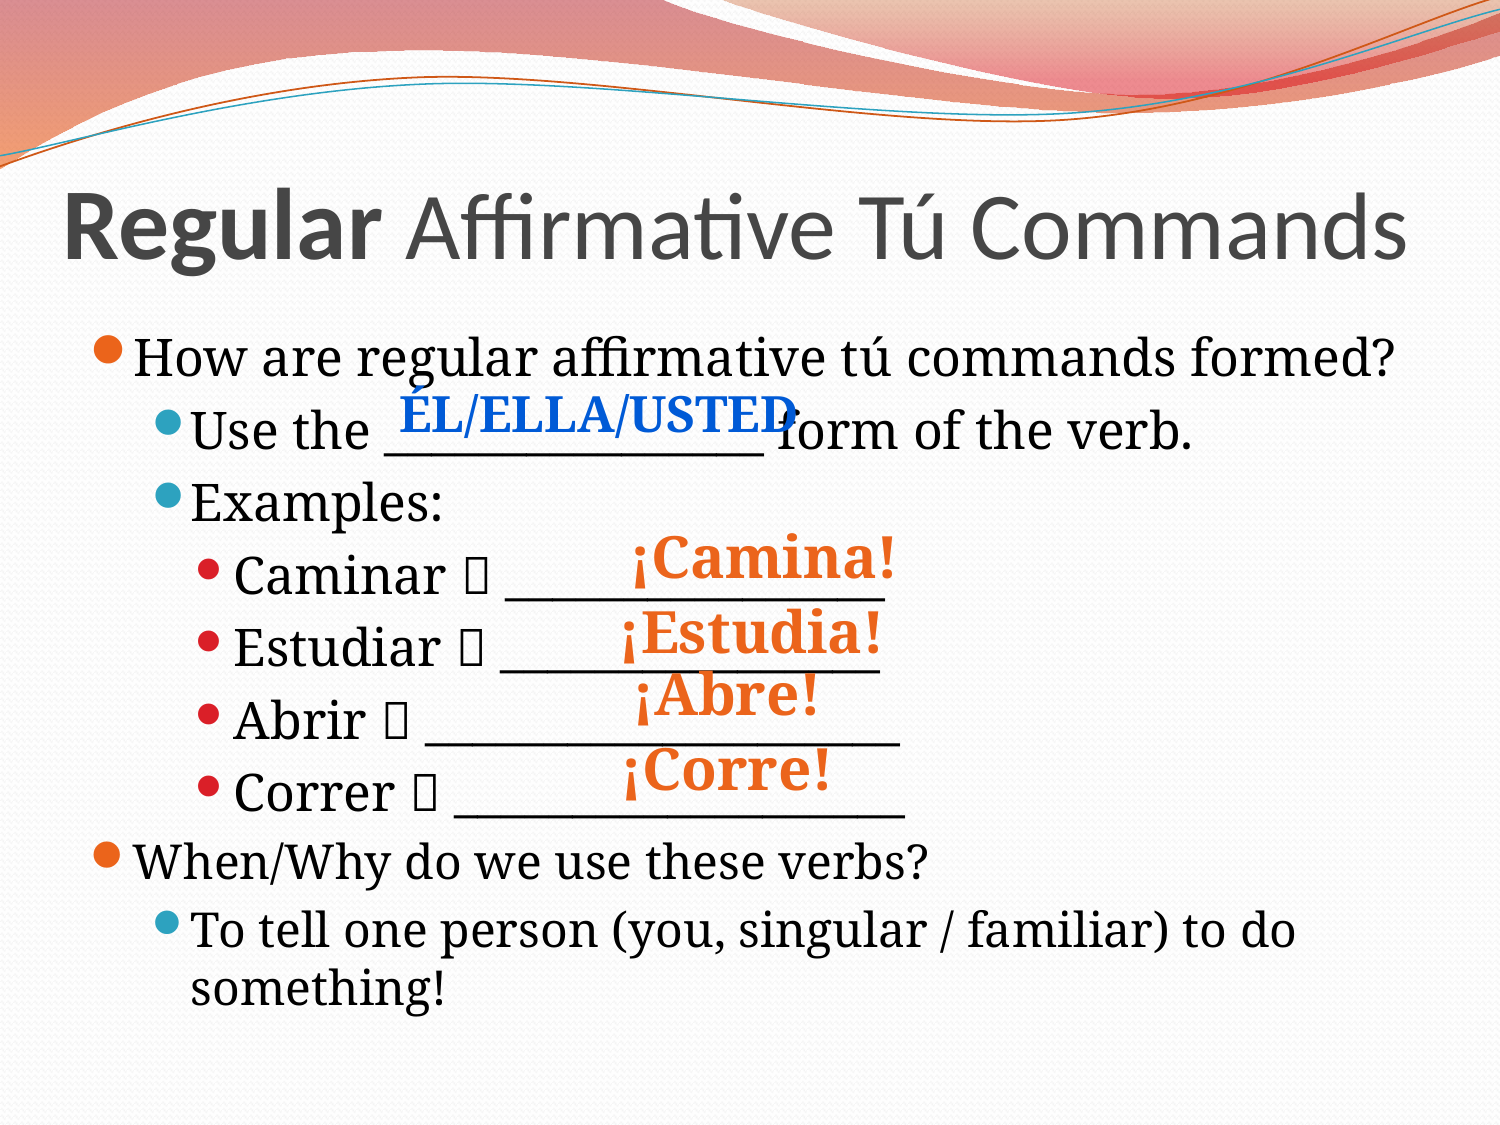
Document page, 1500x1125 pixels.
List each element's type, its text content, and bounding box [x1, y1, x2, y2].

text_box él/ella/Usted [384, 374, 814, 450]
text_box ¡Abre! [617, 673, 837, 725]
text_box ¡Corre! [605, 725, 849, 810]
text_box ¡Estudia! [603, 587, 901, 673]
title Regular Affirmative Tú Commands [62, 50, 1413, 280]
text_box ¡Camina! [614, 512, 915, 598]
list How are regular affirmative tú commands formed? Use the ________________ form of the verb. Examples: Caminar  ________________ Estudiar  ________________ Abrir  ____________________ Correr  ___________________ When/Why do we use these verbs? To tell one person (you, singular / familiar) to do something! [75, 317, 1425, 1038]
